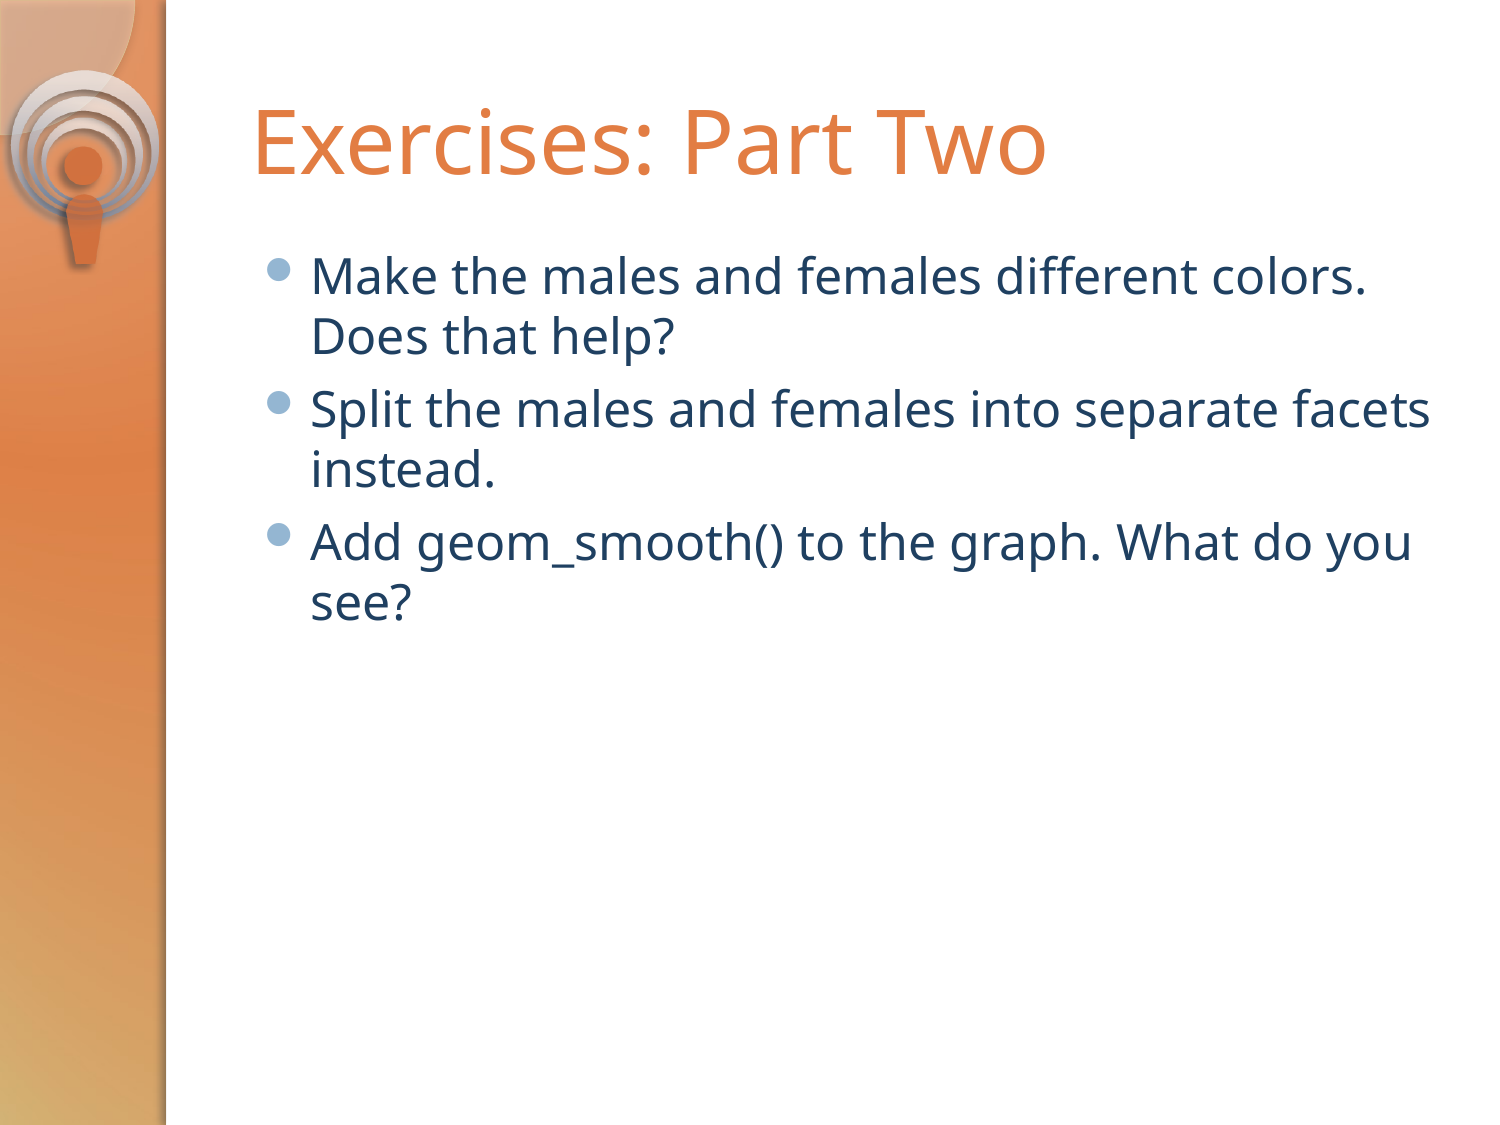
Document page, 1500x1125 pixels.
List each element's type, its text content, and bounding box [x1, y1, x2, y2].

title Exercises: Part Two [235, 45, 1466, 233]
list Make the males and females different colors. Does that help? Split the males and females into separate facets instead. Add geom_smooth() to the graph. What do you see? [235, 237, 1466, 1025]
picture [0, 0, 166, 1125]
